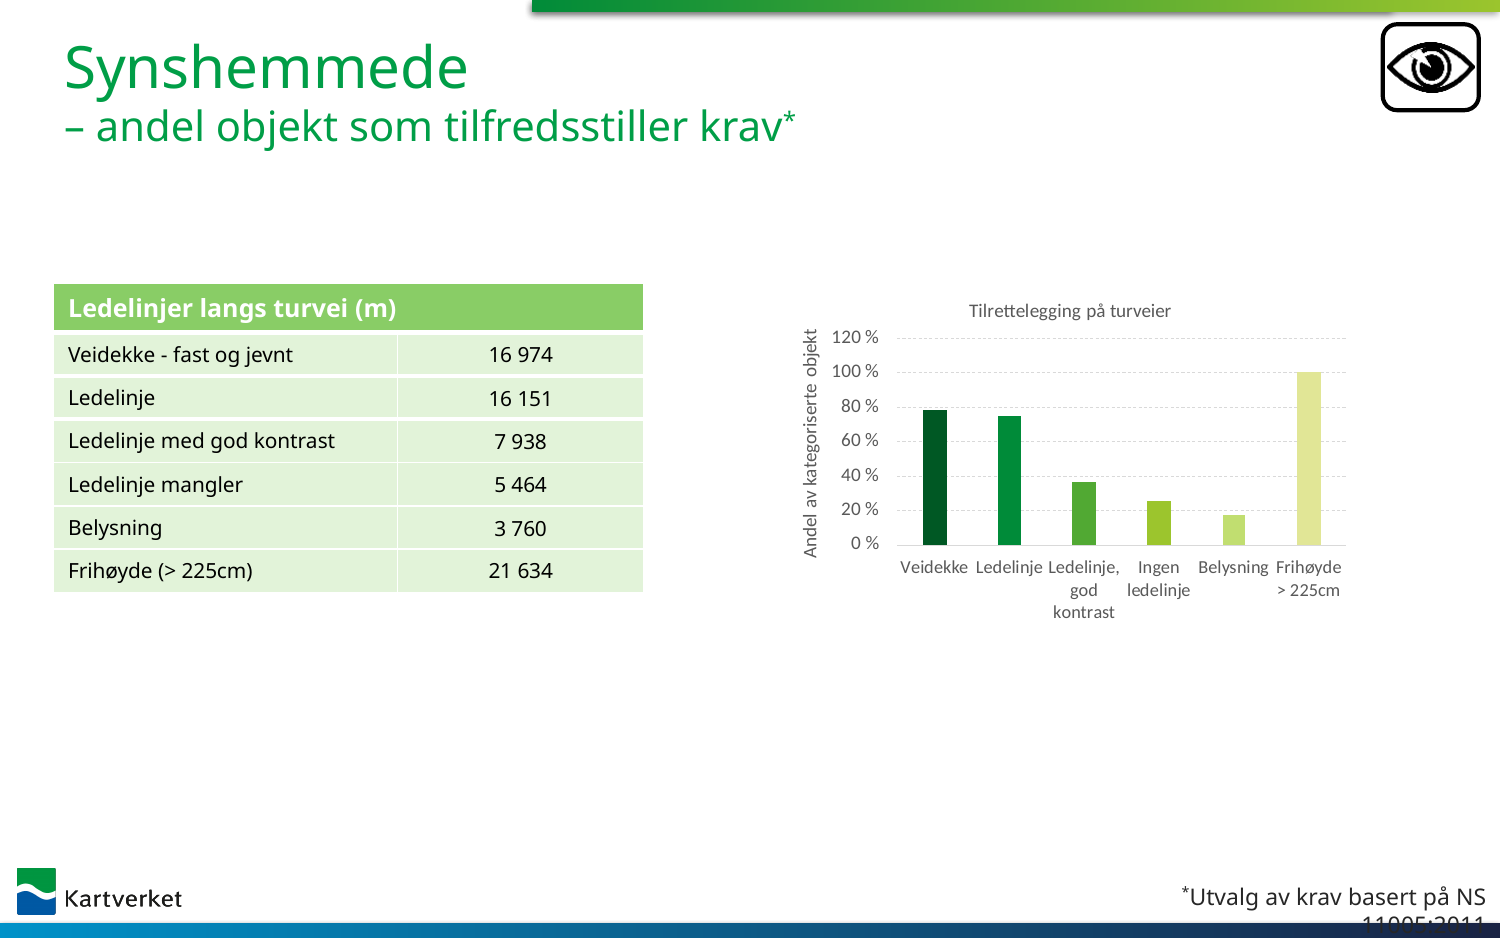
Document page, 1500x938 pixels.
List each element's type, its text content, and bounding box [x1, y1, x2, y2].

picture [791, 291, 1349, 630]
text_box *Utvalg av krav basert på NS 11005:2011 [1068, 873, 1500, 938]
table_cell 16 151 [398, 378, 643, 417]
table_cell 7 938 [398, 421, 643, 462]
table_cell 3 760 [398, 507, 643, 548]
table_cell 16 974 [398, 335, 643, 374]
table_header Ledelinjer langs turvei (m) [54, 284, 643, 330]
table_cell Frihøyde (> 225cm) [54, 550, 397, 592]
table_cell Ledelinje med god kontrast [54, 421, 397, 462]
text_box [1382, 24, 1480, 111]
text_box Synshemmede – andel objekt som tilfredsstiller krav* [49, 24, 1431, 158]
table_cell Ledelinje [54, 378, 397, 417]
table_cell 5 464 [398, 463, 643, 505]
table_cell Veidekke - fast og jevnt [54, 335, 397, 374]
table_cell Ledelinje mangler [54, 463, 397, 505]
table_cell Belysning [54, 507, 397, 548]
table_cell 21 634 [398, 550, 643, 592]
